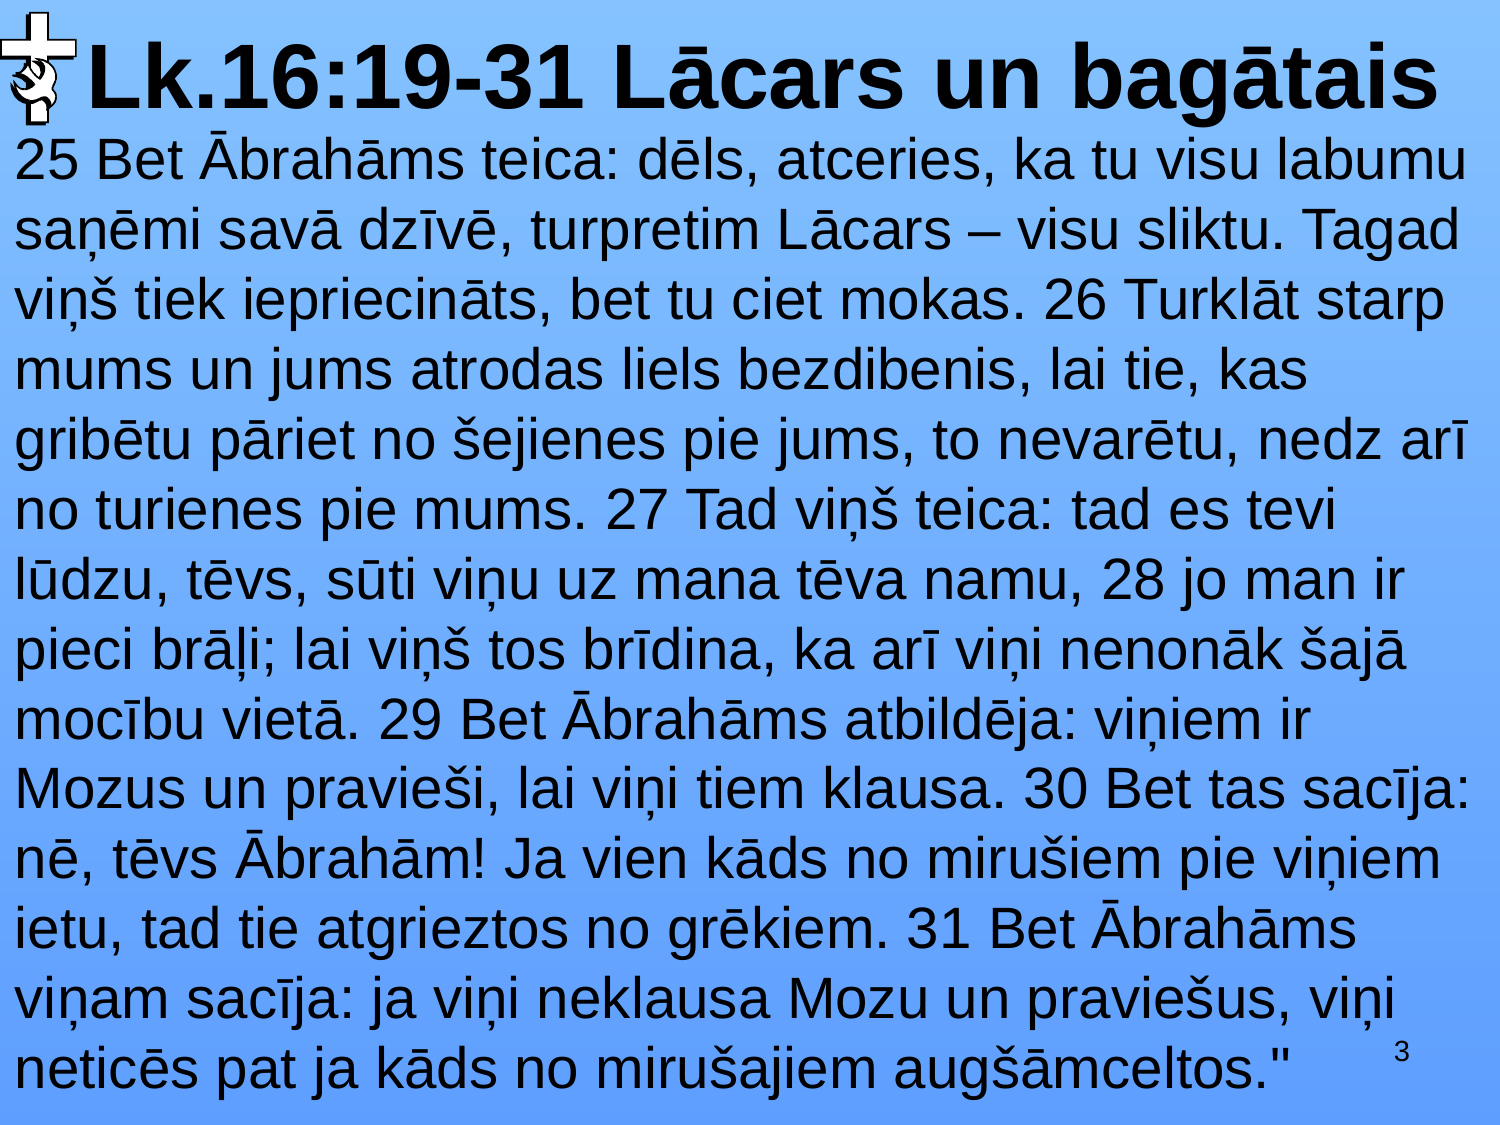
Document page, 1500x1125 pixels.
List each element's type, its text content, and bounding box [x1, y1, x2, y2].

title Lk.16:19-31 Lācars un bagātais [29, 0, 1500, 113]
picture [0, 11, 77, 126]
text_box 25 Bet Ābrahāms teica: dēls, atceries, ka tu visu labumu saņēmi savā dzīvē, turpretim Lācars – visu sliktu. Tagad viņš tiek iepriecināts, bet tu ciet mokas. 26 Turklāt starp mums un jums atrodas liels bezdibenis, lai tie, kas gribētu pāriet no šejienes pie jums, to nevarētu, nedz arī no turienes pie mums. 27 Tad viņš teica: tad es tevi lūdzu, tēvs, sūti viņu uz mana tēva namu, 28 jo man ir pieci brāļi; lai viņš tos brīdina, ka arī viņi nenonāk šajā mocību vietā. 29 Bet Ābrahāms atbildēja: viņiem ir Mozus un pravieši, lai viņi tiem klausa. 30 Bet tas sacīja: nē, tēvs Ābrahām! Ja vien kāds no mirušiem pie viņiem ietu, tad tie atgrieztos no grēkiem. 31 Bet Ābrahāms viņam sacīja: ja viņi neklausa Mozu un praviešus, viņi neticēs pat ja kāds no mirušajiem augšāmceltos." [0, 113, 1500, 1108]
